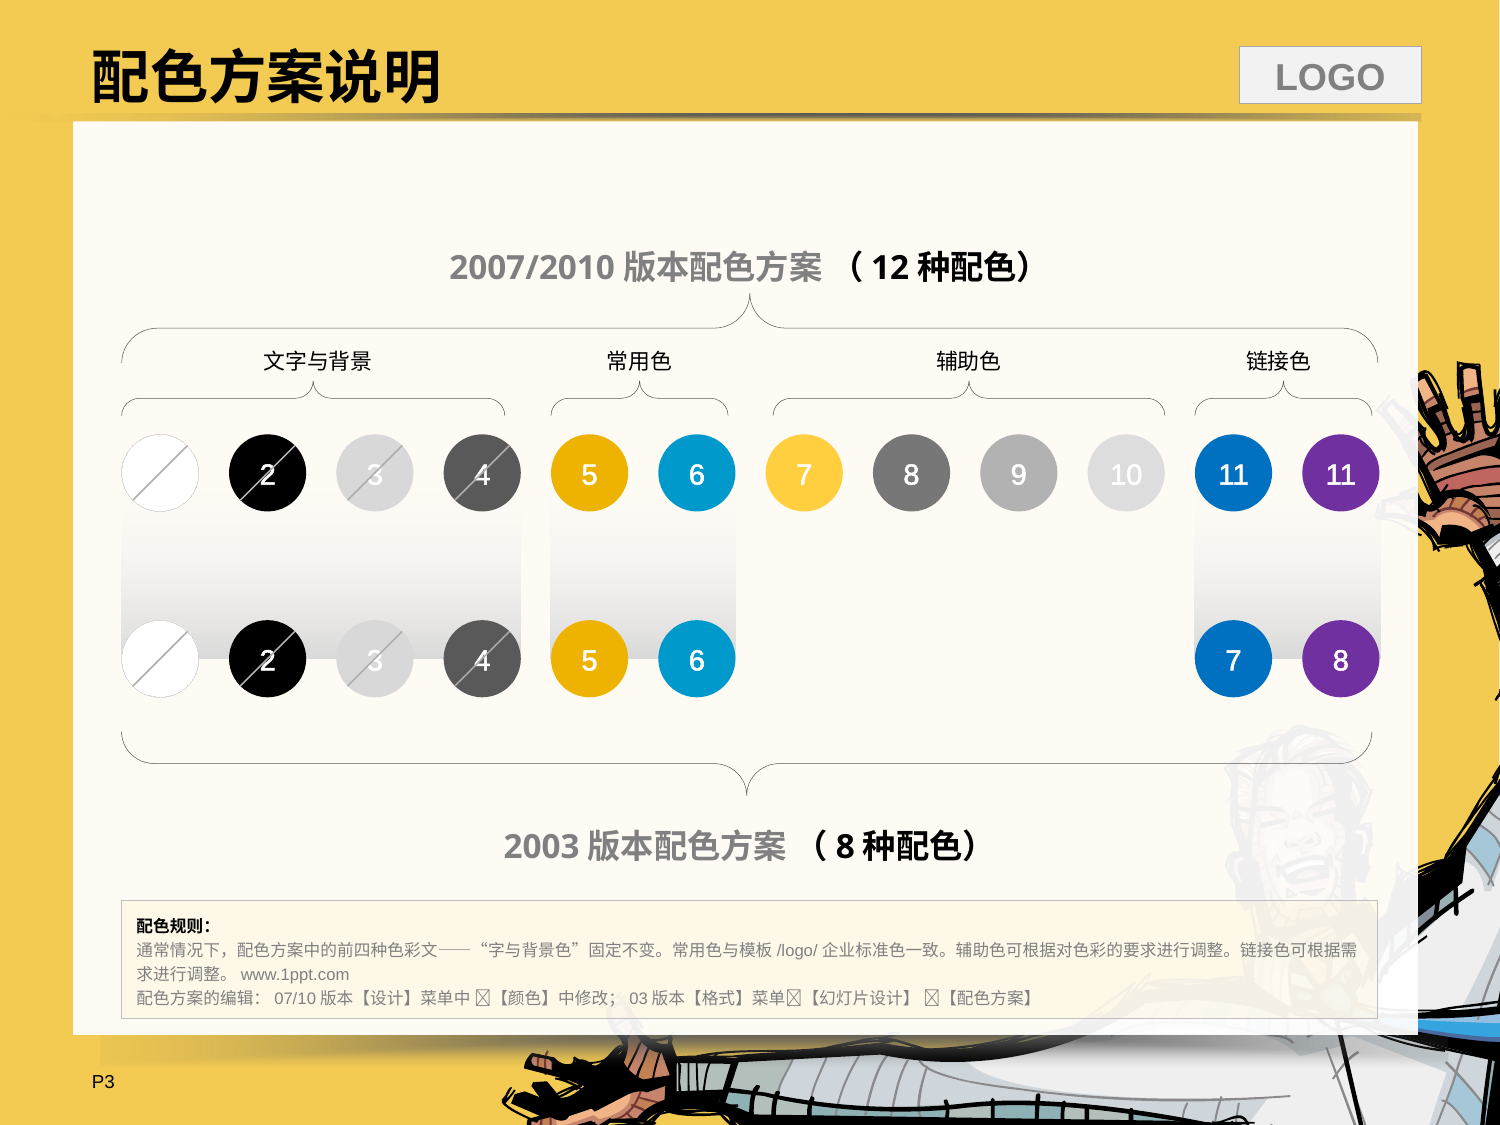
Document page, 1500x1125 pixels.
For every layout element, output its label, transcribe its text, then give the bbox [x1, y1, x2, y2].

picture [0, 113, 1422, 122]
picture [100, 1034, 1449, 1067]
title 配色方案说明 [76, 33, 1240, 117]
slide_number P3 [76, 1058, 243, 1103]
